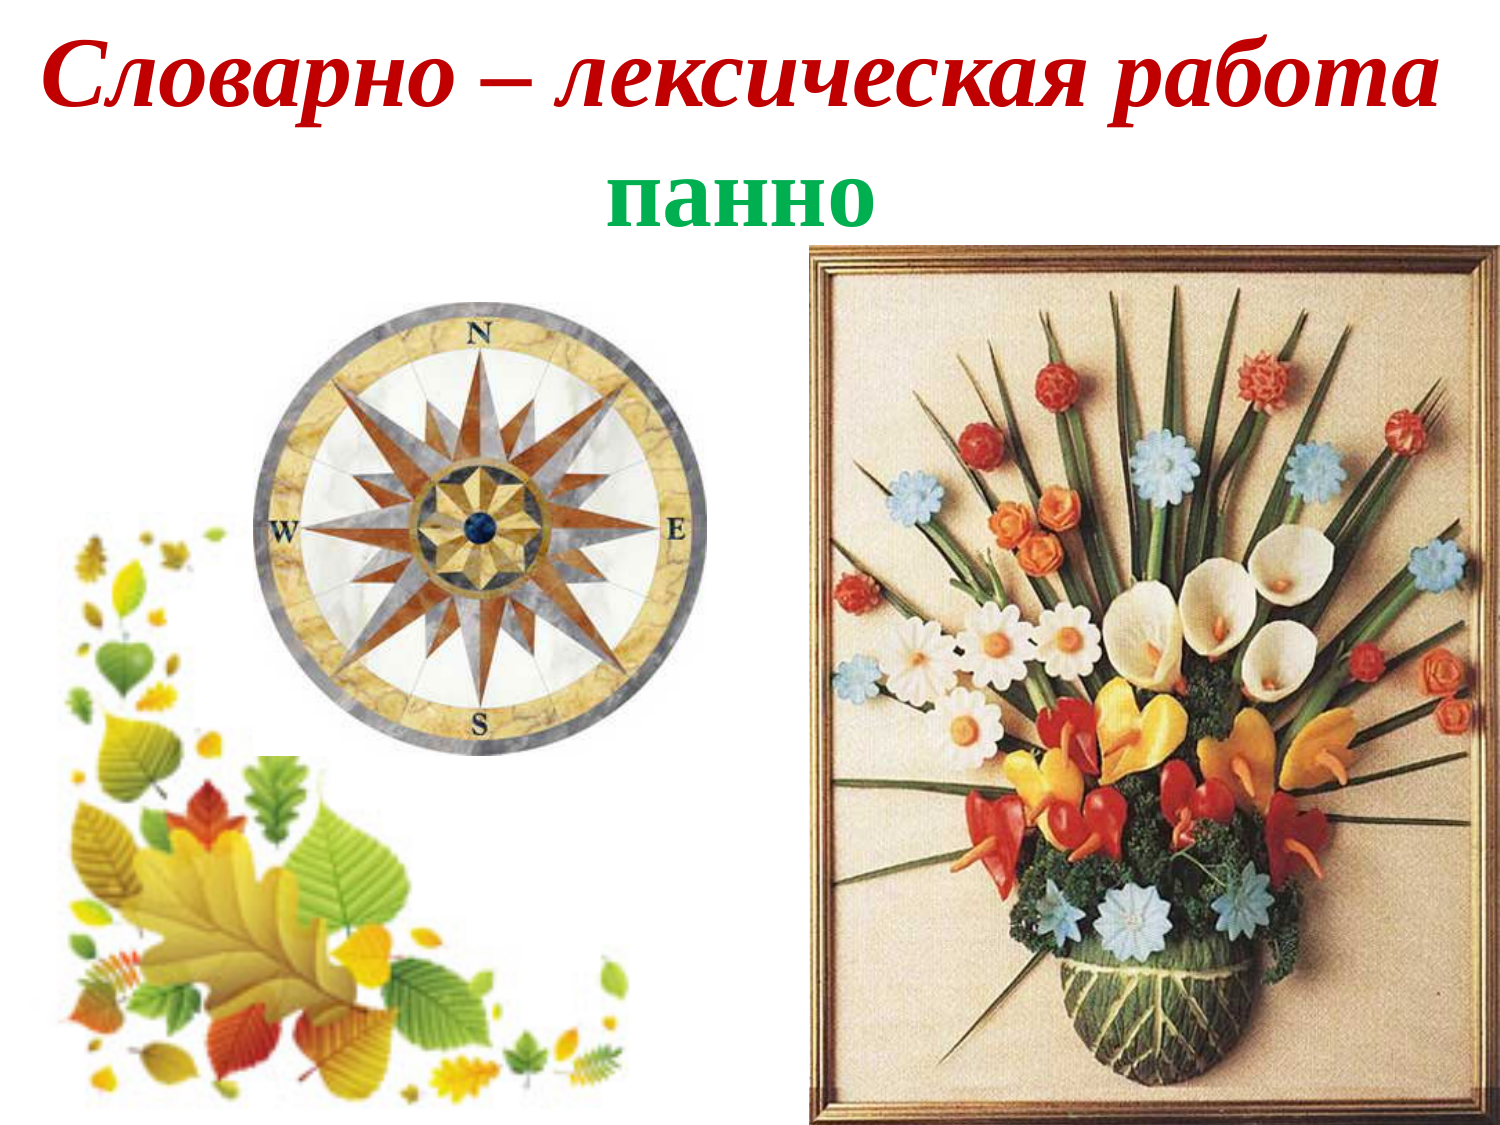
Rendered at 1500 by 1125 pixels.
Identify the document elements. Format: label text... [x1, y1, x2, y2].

text_box Словарно – лексическая работа панно [0, 0, 1483, 187]
picture [5, 302, 708, 1123]
picture [808, 244, 1500, 1125]
